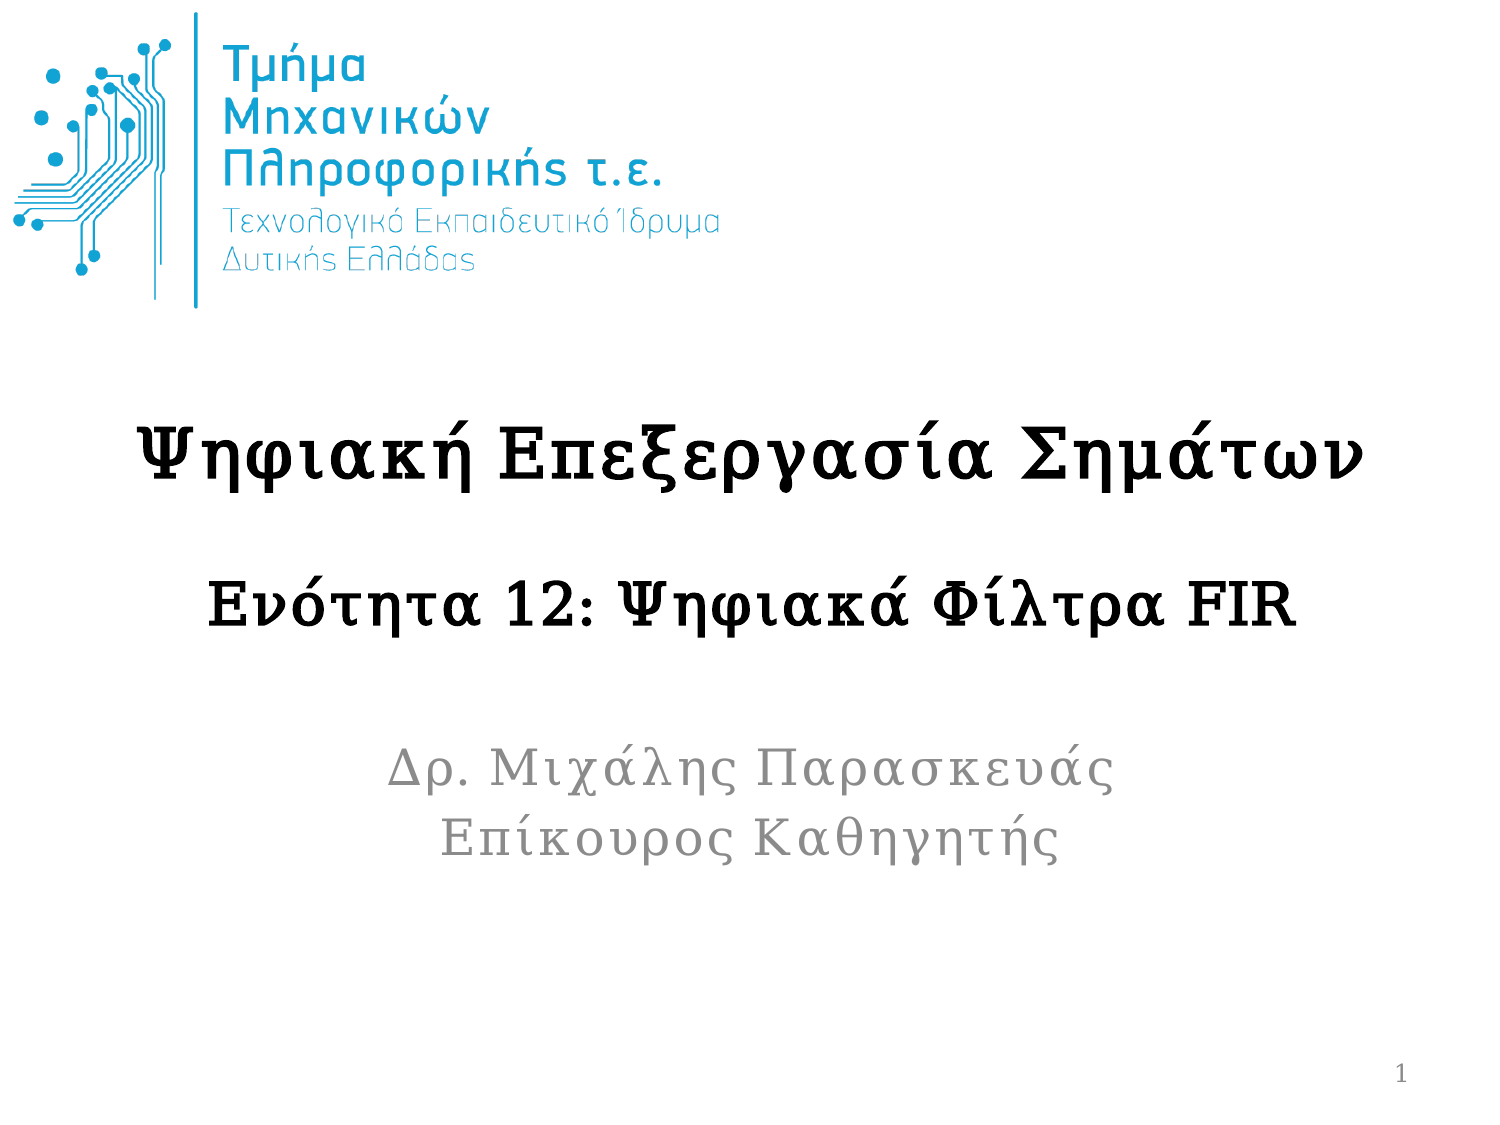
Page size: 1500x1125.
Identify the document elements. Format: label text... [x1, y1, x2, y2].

slide_number 1 [1074, 1042, 1425, 1103]
picture [5, 7, 739, 312]
text_box Ενότητα 12: Ψηφιακά Φίλτρα FIR [112, 510, 1388, 693]
title Ψηφιακή Επεξεργασία Σημάτων [112, 361, 1388, 510]
subtitle Δρ. Μιχάλης Παρασκευάς Επίκουρος Καθηγητής [225, 727, 1275, 941]
